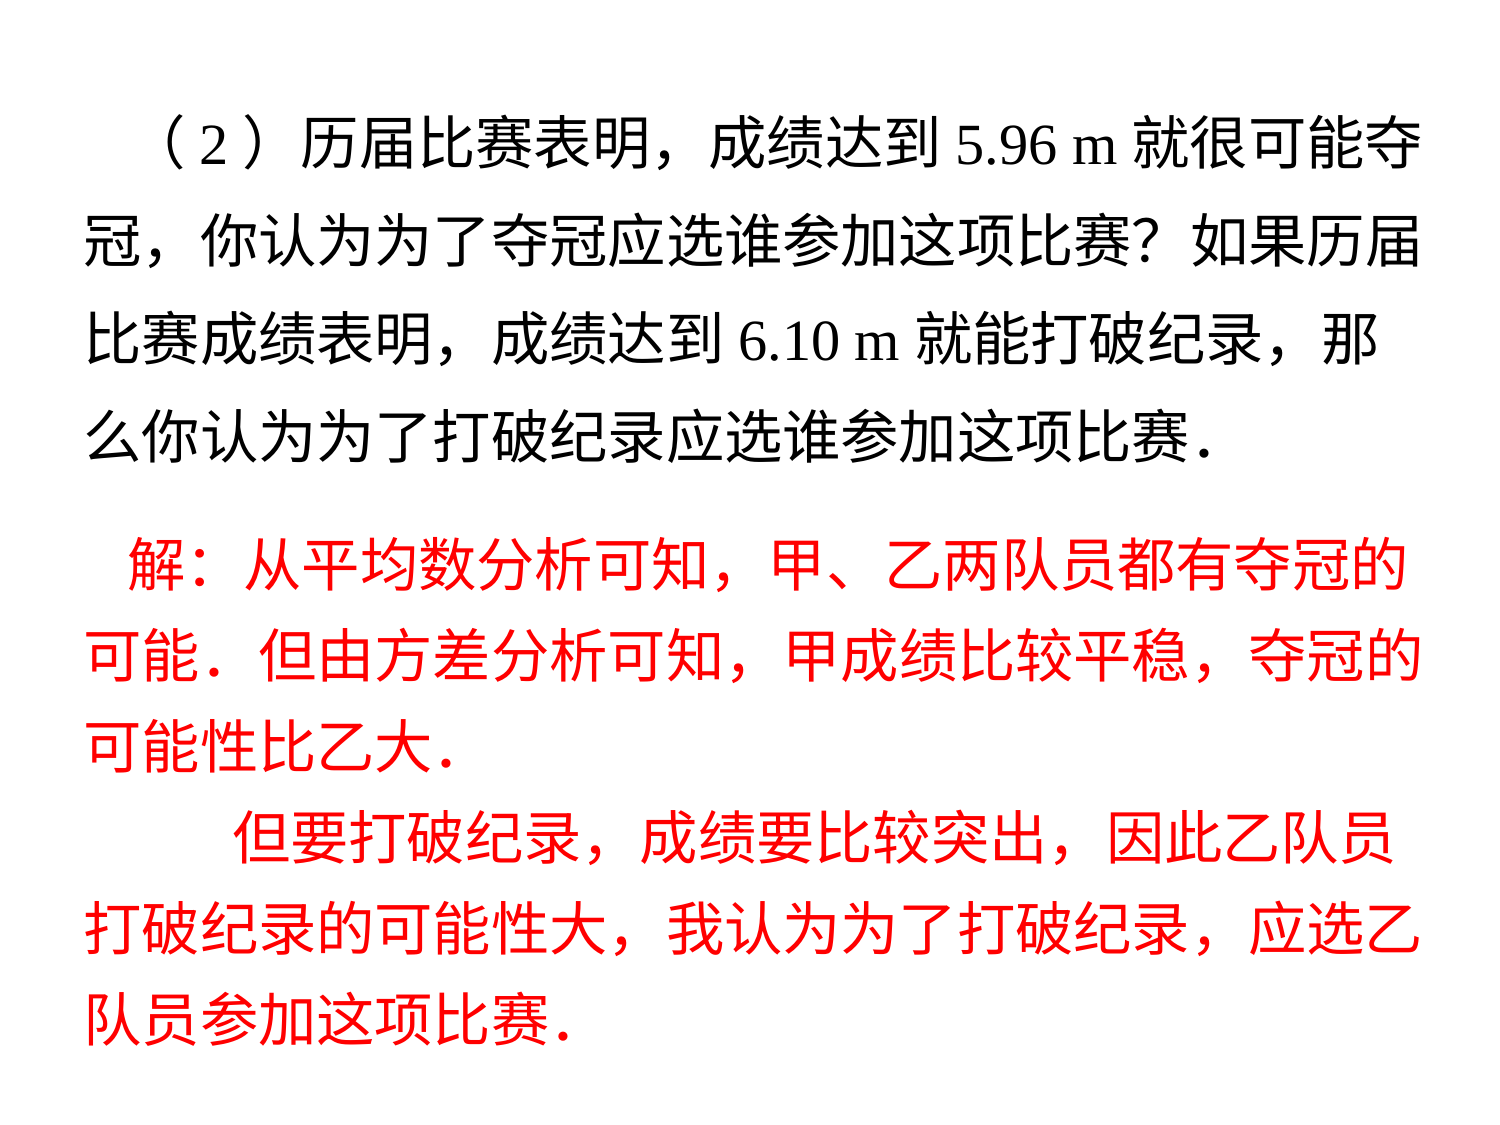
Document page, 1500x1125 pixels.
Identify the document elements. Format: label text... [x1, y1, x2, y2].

text_box （2）历届比赛表明，成绩达到5.96 m就很可能夺冠，你认为为了夺冠应选谁参加这项比赛？如果历届比赛成绩表明，成绩达到6.10 m就能打破纪录，那么你认为为了打破纪录应选谁参加这项比赛． [68, 71, 1448, 478]
text_box 解：从平均数分析可知，甲、乙两队员都有夺冠的可能．但由方差分析可知，甲成绩比较平稳，夺冠的可能性比乙大． 但要打破纪录，成绩要比较突出，因此乙队员打破纪录的可能性大，我认为为了打破纪录，应选乙队员参加这项比赛． [68, 499, 1467, 1061]
